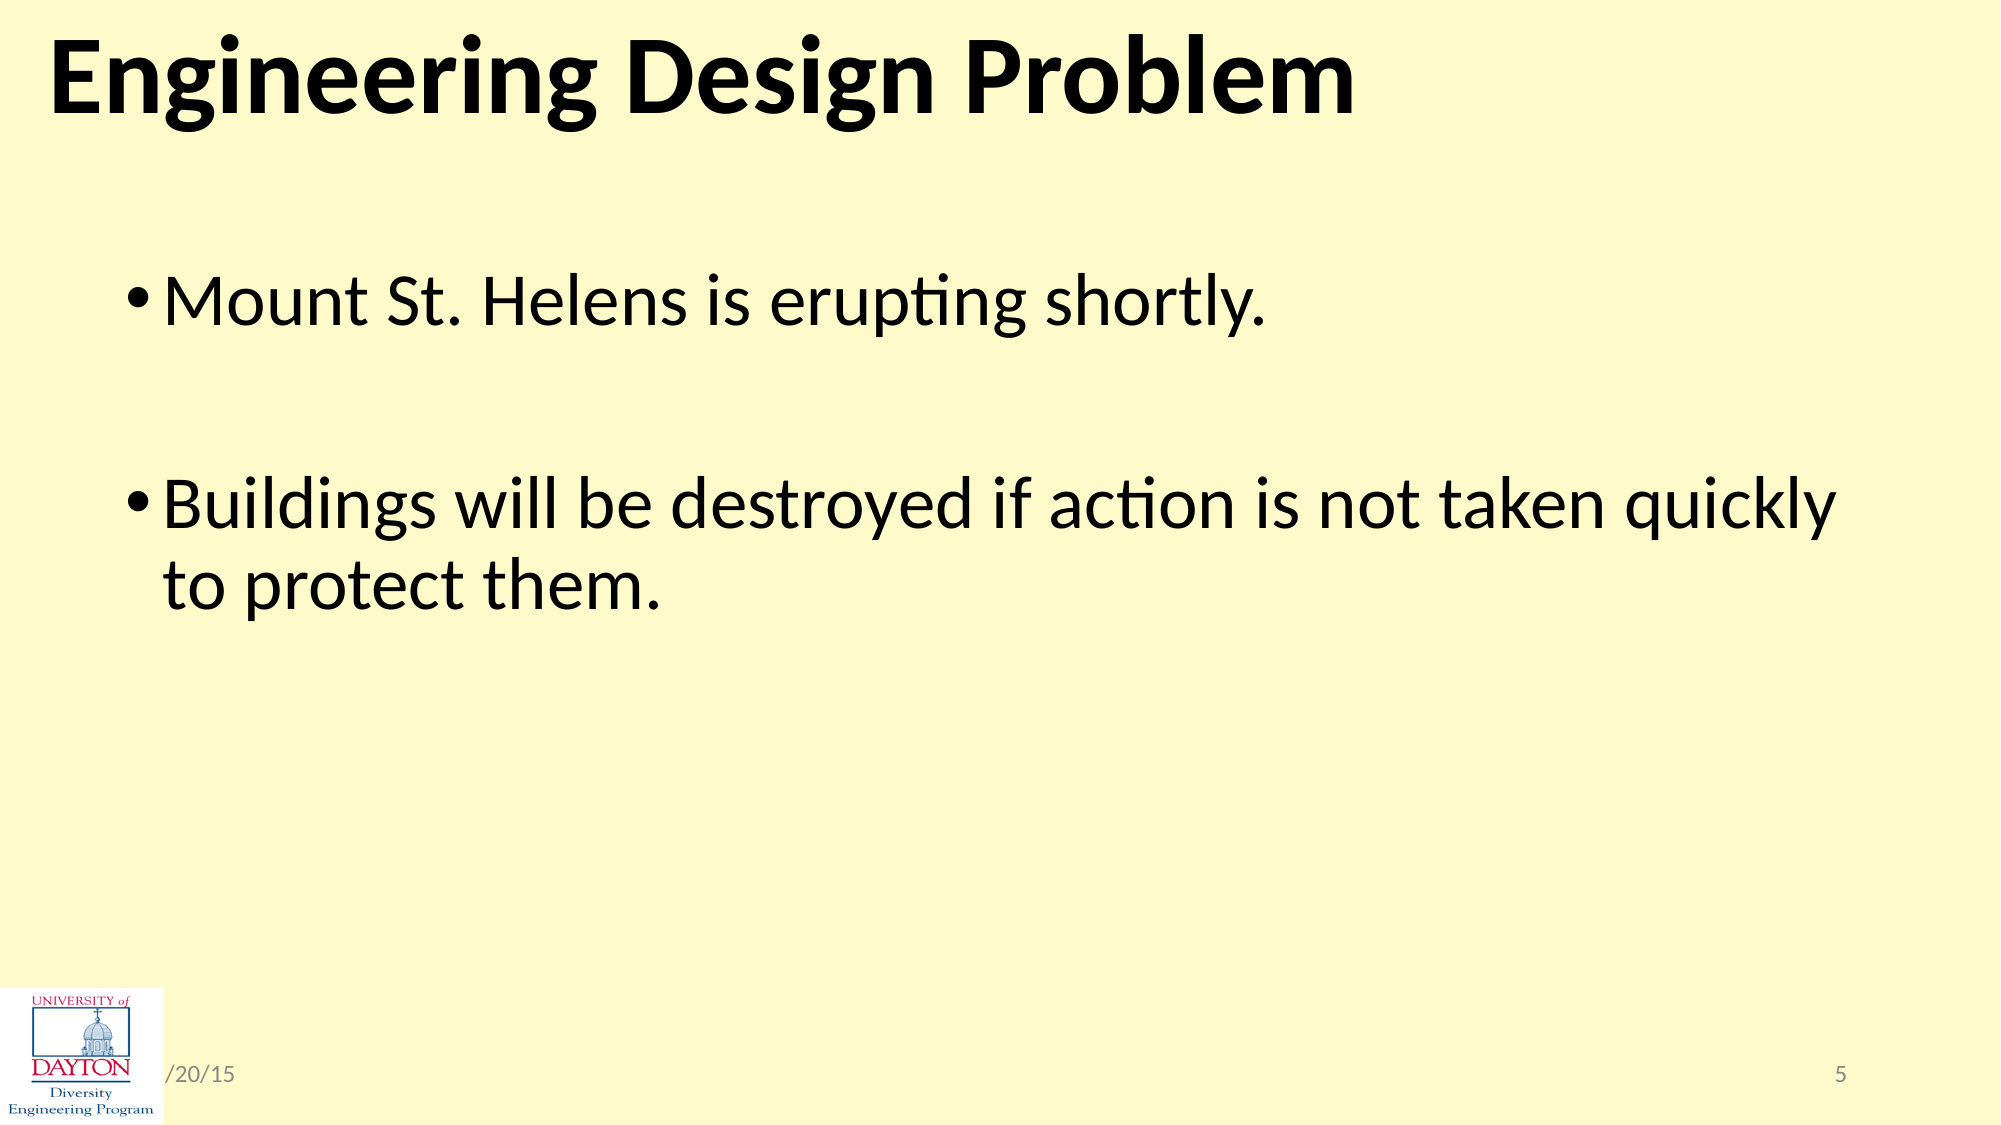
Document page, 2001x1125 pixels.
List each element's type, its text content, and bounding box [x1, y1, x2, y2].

picture [0, 988, 165, 1125]
text_box Engineering Design Problem [33, 46, 1759, 217]
list Mount St. Helens is erupting shortly. Buildings will be destroyed if action is not taken quickly to protect them. [110, 252, 1872, 929]
